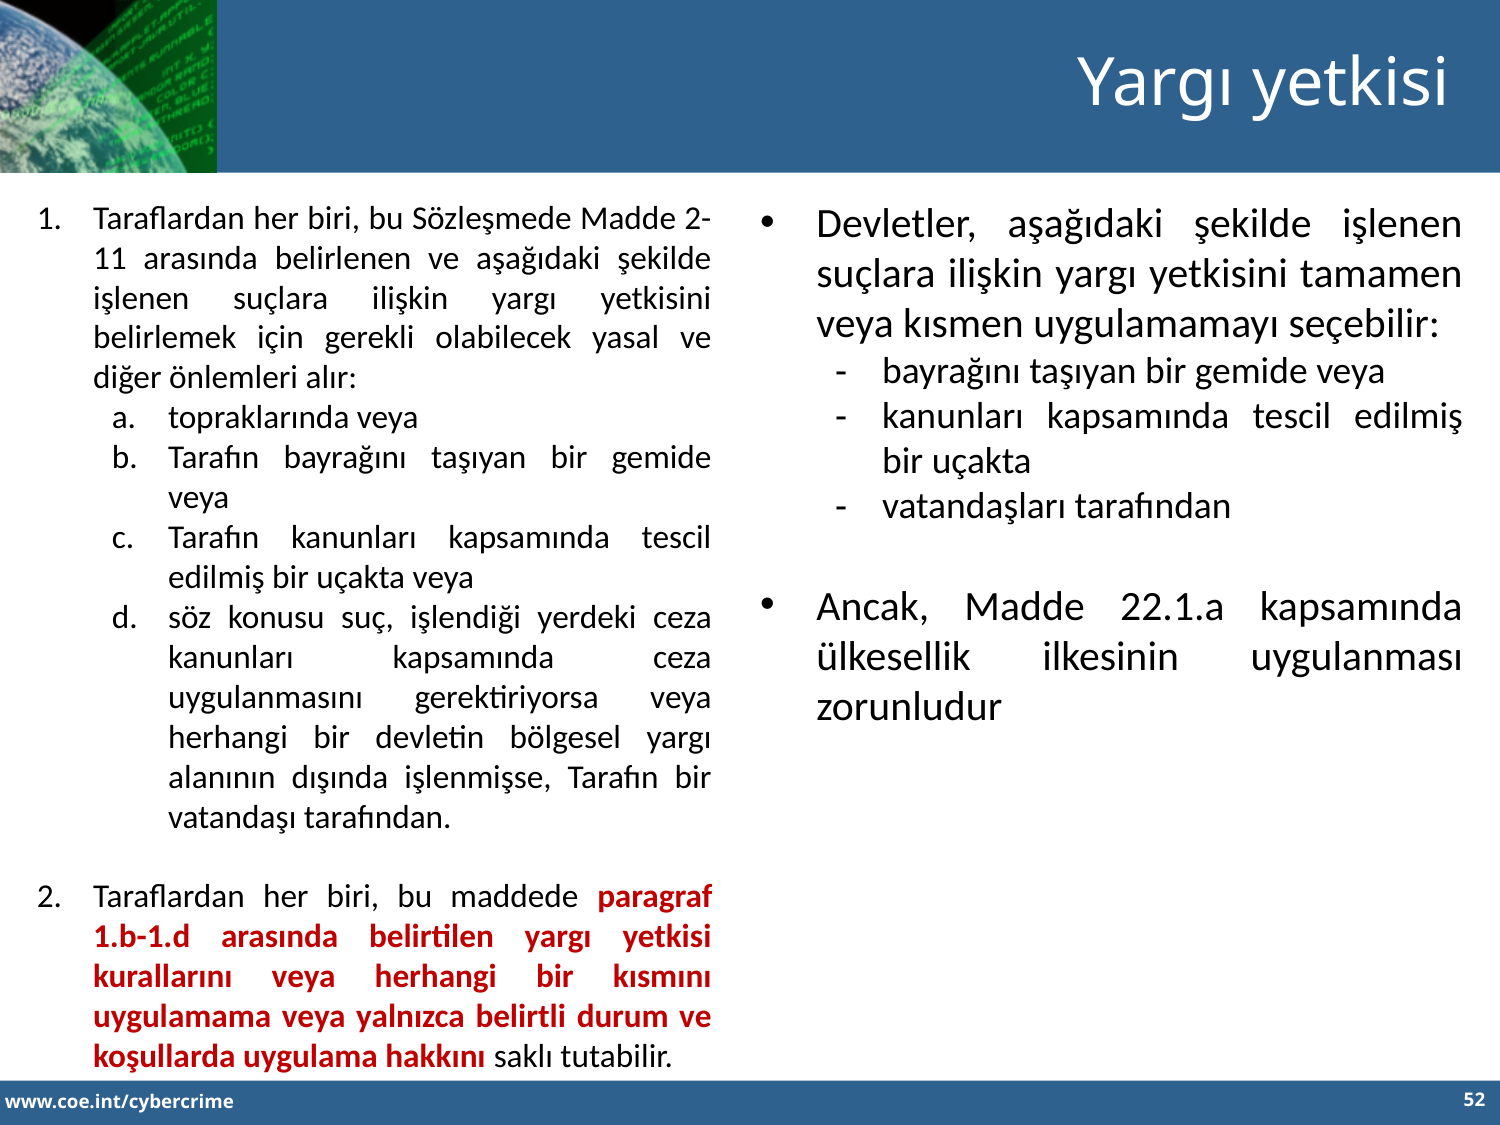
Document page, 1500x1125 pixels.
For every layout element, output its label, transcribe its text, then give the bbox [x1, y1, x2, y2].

picture [0, 0, 217, 173]
text_box Devletler, aşağıdaki şekilde işlenen suçlara ilişkin yargı yetkisini tamamen veya kısmen uygulamamayı seçebilir: bayrağını taşıyan bir gemide veya kanunları kapsamında tescil edilmiş bir uçakta vatandaşları tarafından Ancak, Madde 22.1.a kapsamında ülkesellik ilkesinin uygulanması zorunludur [745, 188, 1478, 736]
text_box Taraflardan her biri, bu Sözleşmede Madde 2-11 arasında belirlenen ve aşağıdaki şekilde işlenen suçlara ilişkin yargı yetkisini belirlemek için gerekli olabilecek yasal ve diğer önlemleri alır: topraklarında veya Tarafın bayrağını taşıyan bir gemide veya Tarafın kanunları kapsamında tescil edilmiş bir uçakta veya söz konusu suç, işlendiği yerdeki ceza kanunları kapsamında ceza uygulanmasını gerektiriyorsa veya herhangi bir devletin bölgesel yargı alanının dışında işlenmişse, Tarafın bir vatandaşı tarafından. Taraflardan her biri, bu maddede paragraf 1.b-1.d arasında belirtilen yargı yetkisi kurallarını veya herhangi bir kısmını uygulamama veya yalnızca belirtli durum ve koşullarda uygulama hakkını saklı tutabilir. [22, 188, 728, 1082]
text_box Yargı yetkisi [230, 31, 1483, 126]
